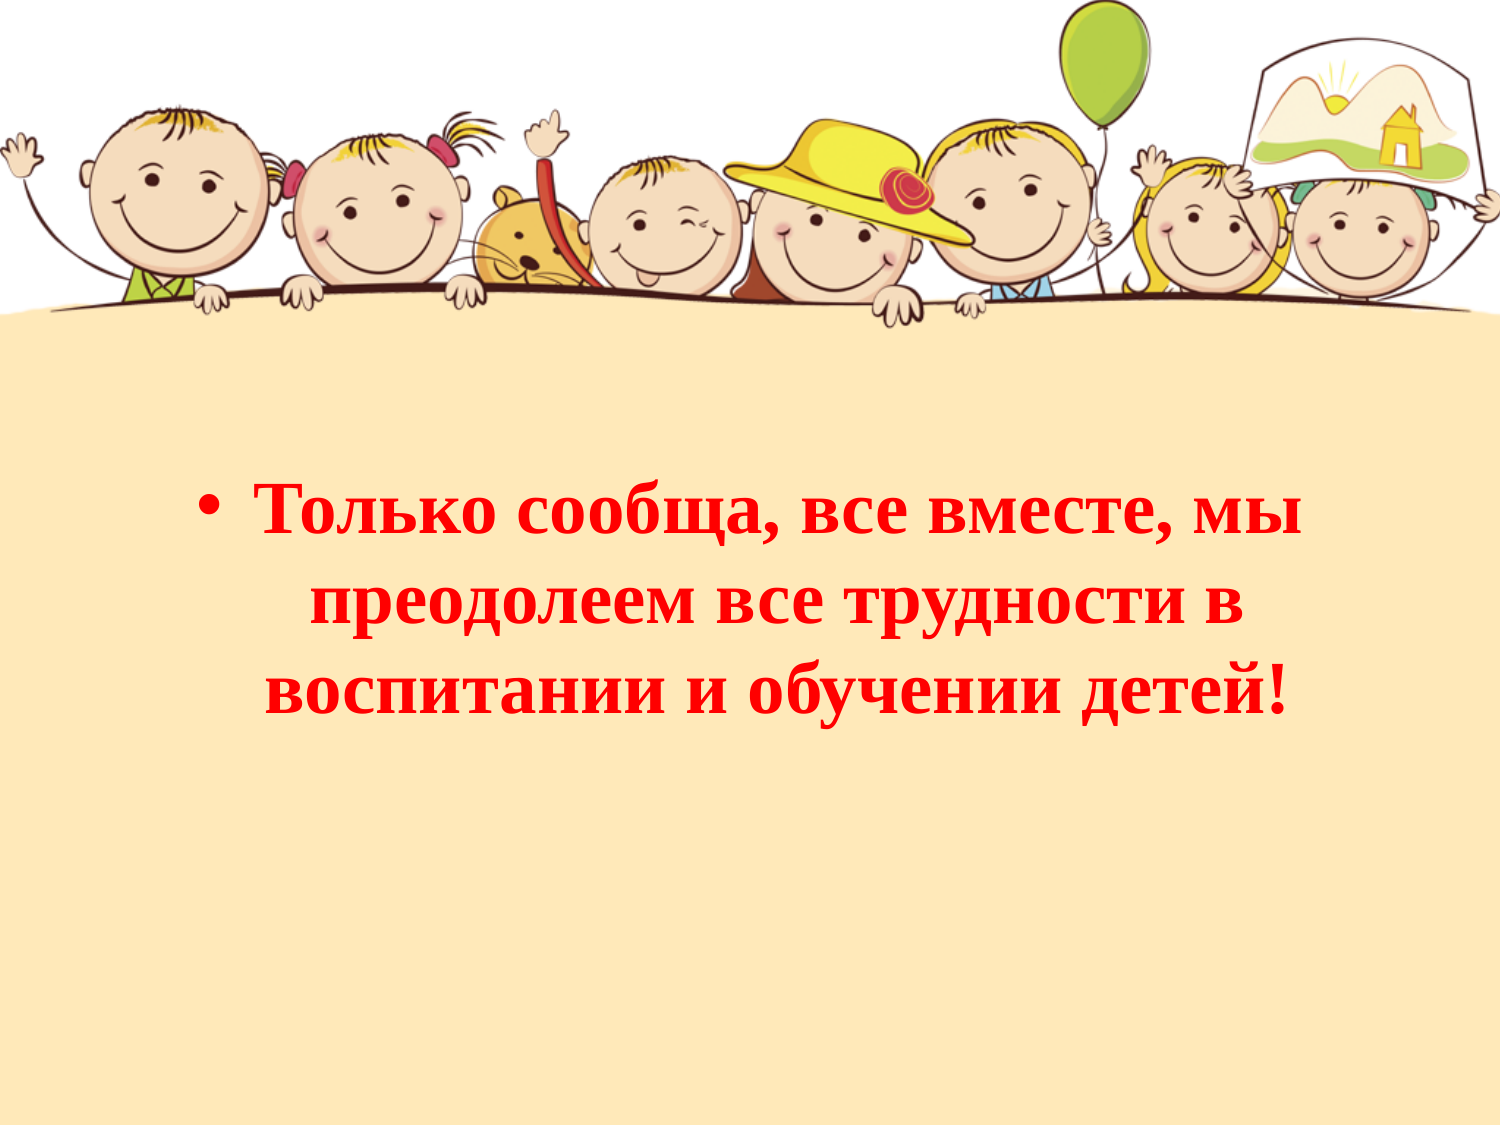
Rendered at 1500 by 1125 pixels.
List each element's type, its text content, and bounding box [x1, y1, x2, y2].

picture [0, 0, 1500, 1125]
list Только сообща, все вместе, мы преодолеем все трудности в воспитании и обучении детей! [74, 262, 1426, 1006]
